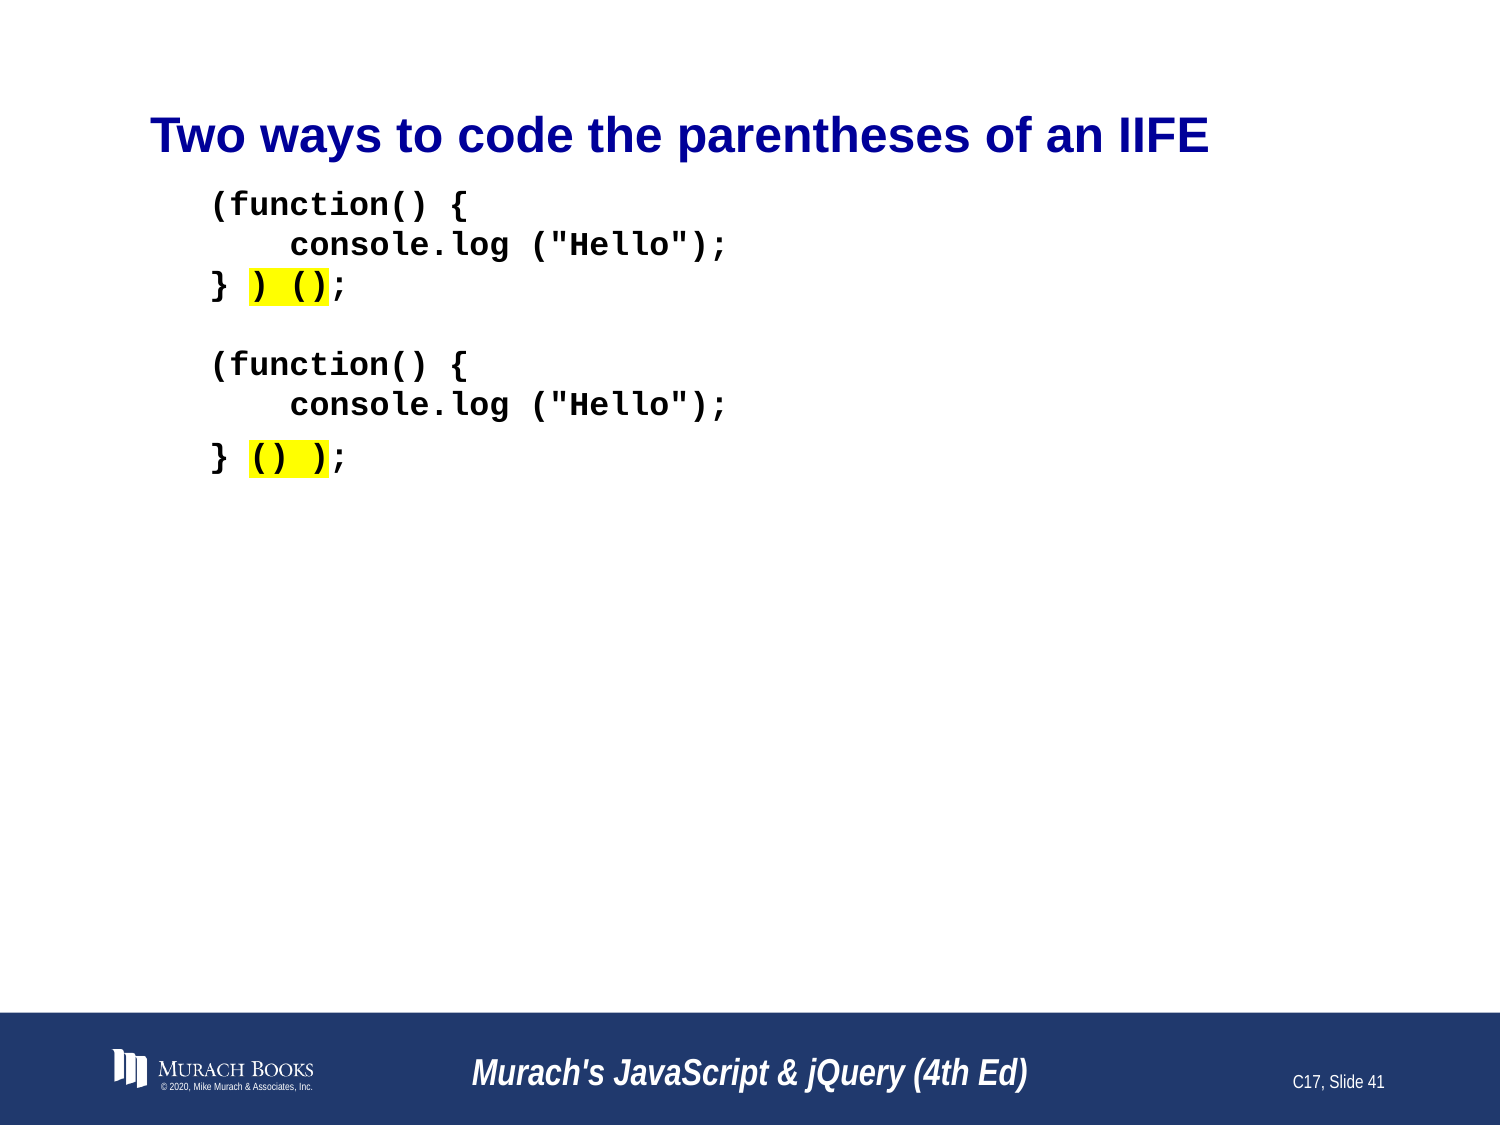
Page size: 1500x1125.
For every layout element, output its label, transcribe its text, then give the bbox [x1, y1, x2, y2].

slide_number Murach's JavaScript & jQuery (4th Ed) [463, 1025, 1050, 1100]
slide_number C17, Slide 41 [1087, 1025, 1400, 1100]
list (function() { console.log ("Hello"); } ) (); (function() { console.log ("Hello"); } () ); [137, 174, 1350, 975]
title Two ways to code the parentheses of an IIFE [150, 102, 1350, 164]
footer © 2020, Mike Murach & Associates, Inc. [12, 1025, 463, 1100]
